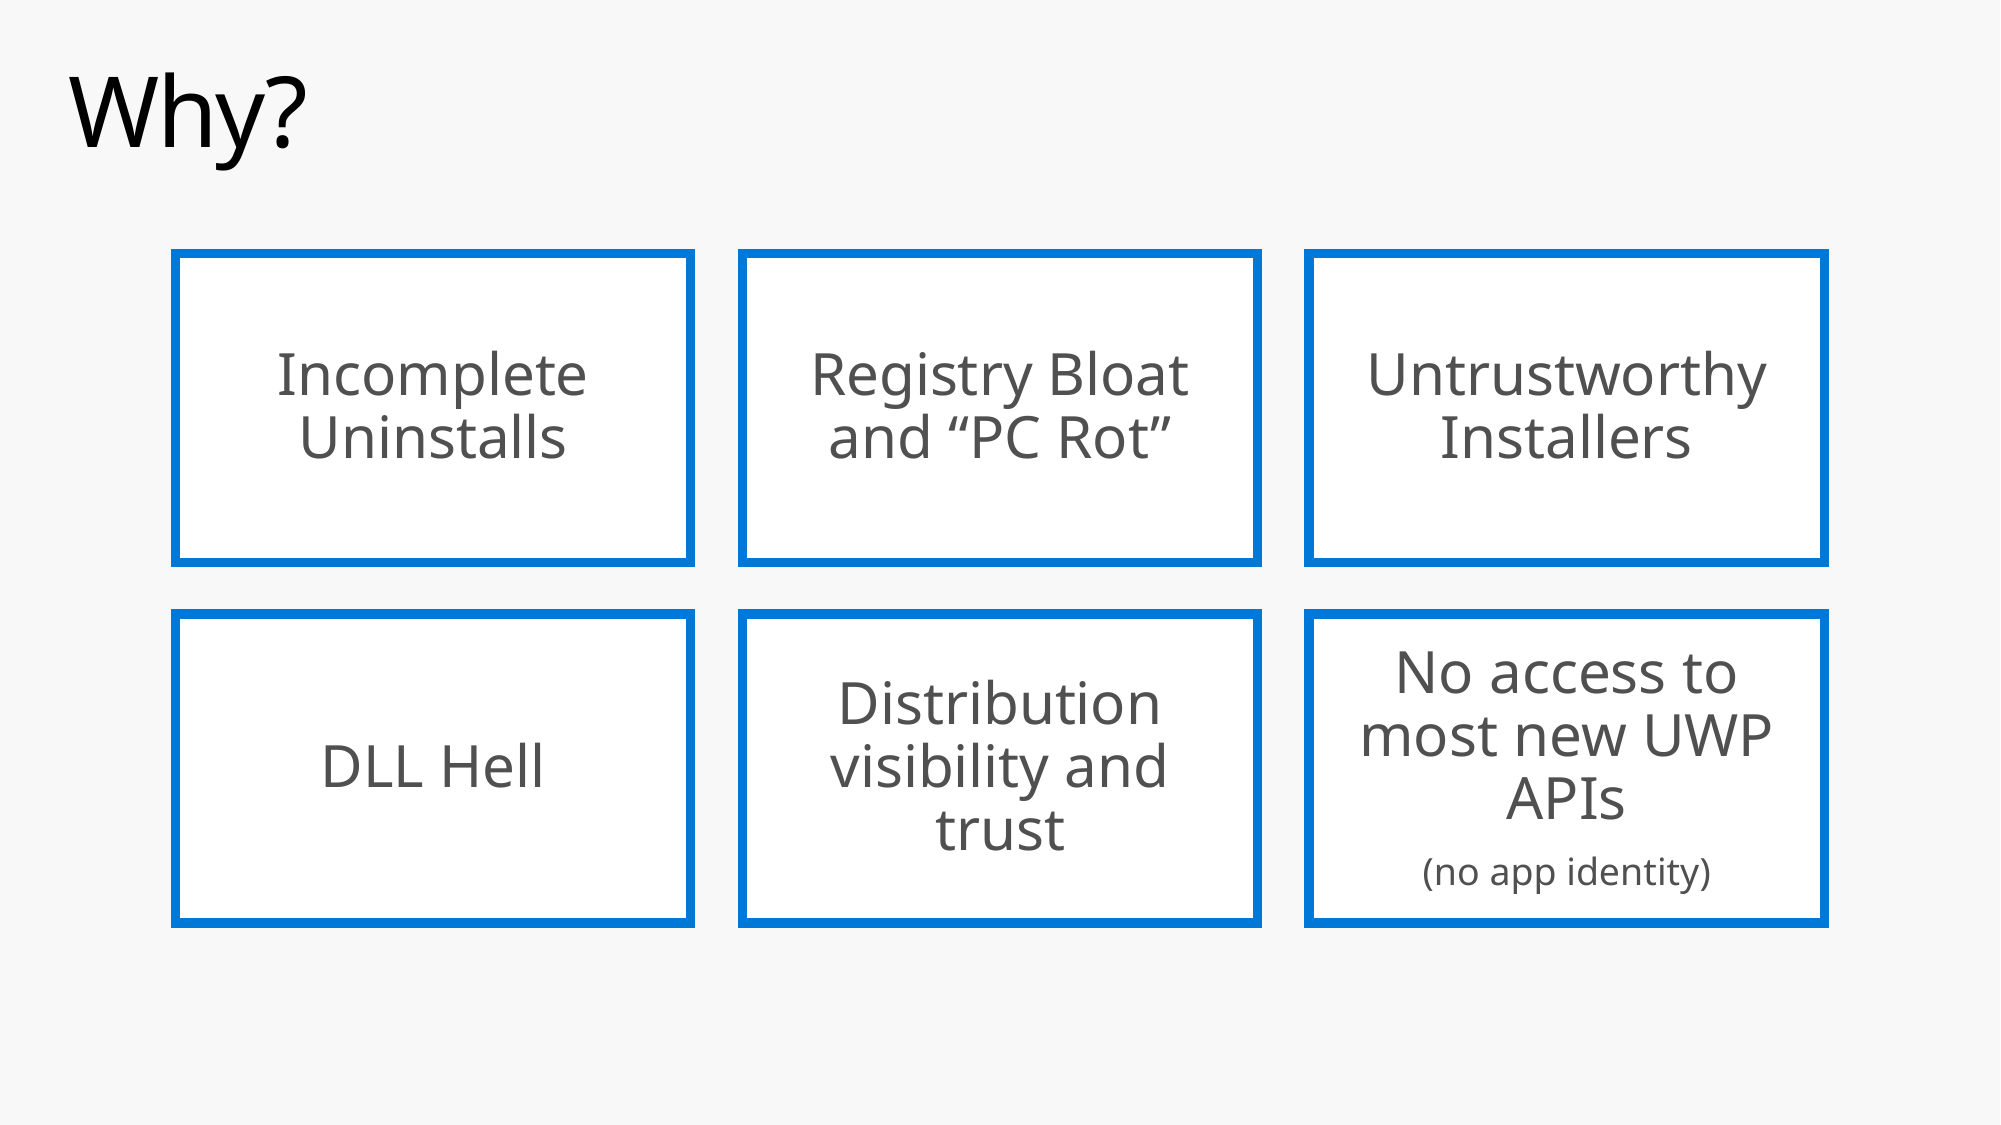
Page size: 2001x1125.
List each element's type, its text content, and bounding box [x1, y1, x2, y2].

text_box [43, 252, 1957, 924]
title Why? [44, 47, 1957, 196]
